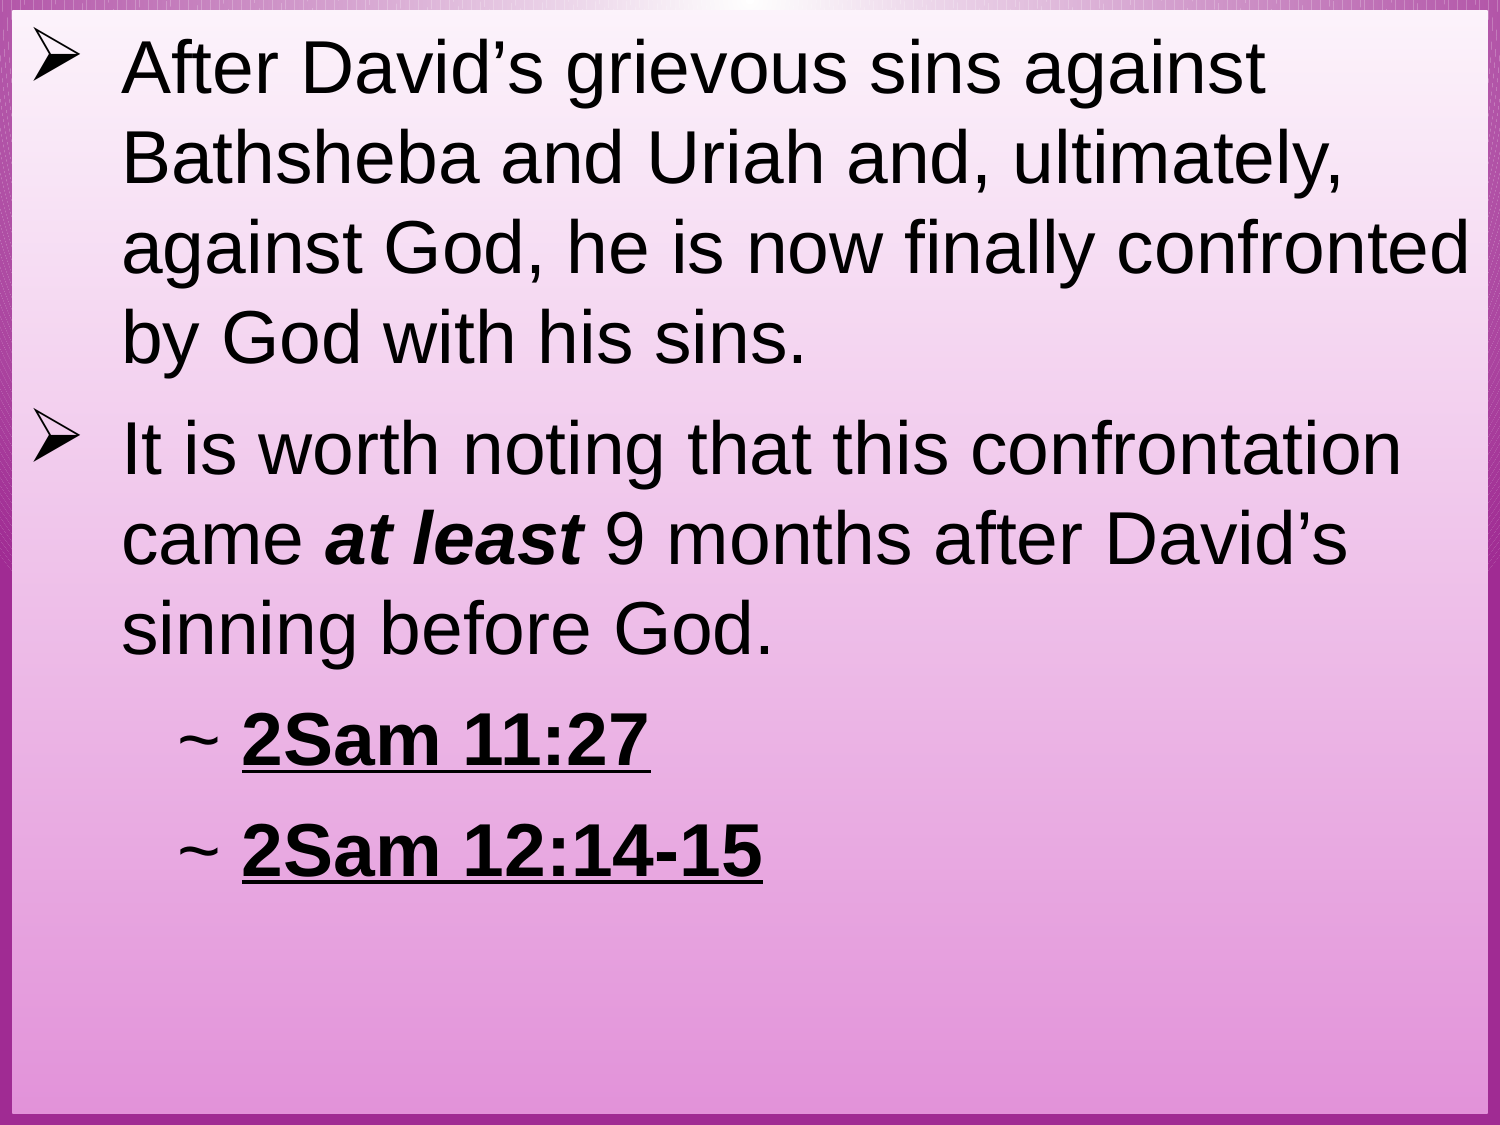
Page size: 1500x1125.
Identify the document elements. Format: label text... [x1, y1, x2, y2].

subtitle After David’s grievous sins against Bathsheba and Uriah and, ultimately, against God, he is now finally confronted by God with his sins. It is worth noting that this confrontation came at least 9 months after David’s sinning before God. ~ 2Sam 11:27 ~ 2Sam 12:14-15 [12, 10, 1488, 1114]
